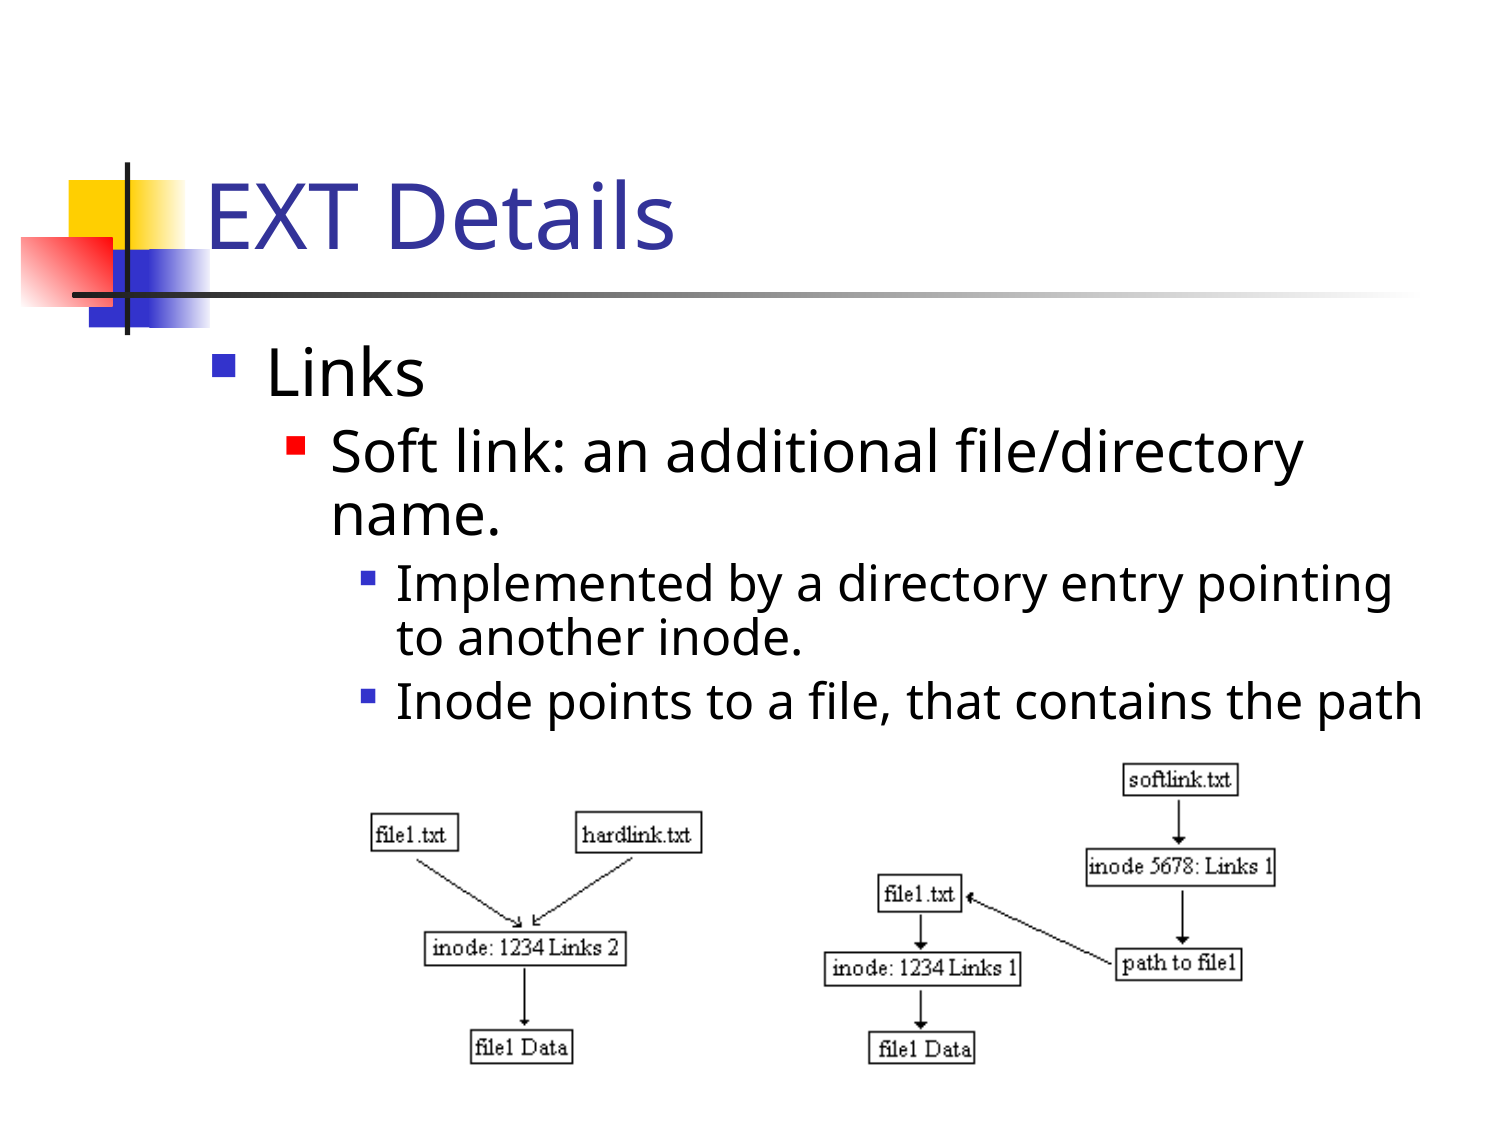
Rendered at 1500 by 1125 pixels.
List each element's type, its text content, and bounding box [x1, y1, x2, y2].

list Links Soft link: an additional file/directory name. Implemented by a directory entry pointing to another inode. Inode points to a file, that contains the path to the original file. [193, 330, 1470, 751]
title EXT Details [188, 34, 1468, 276]
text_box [312, 731, 1301, 1085]
